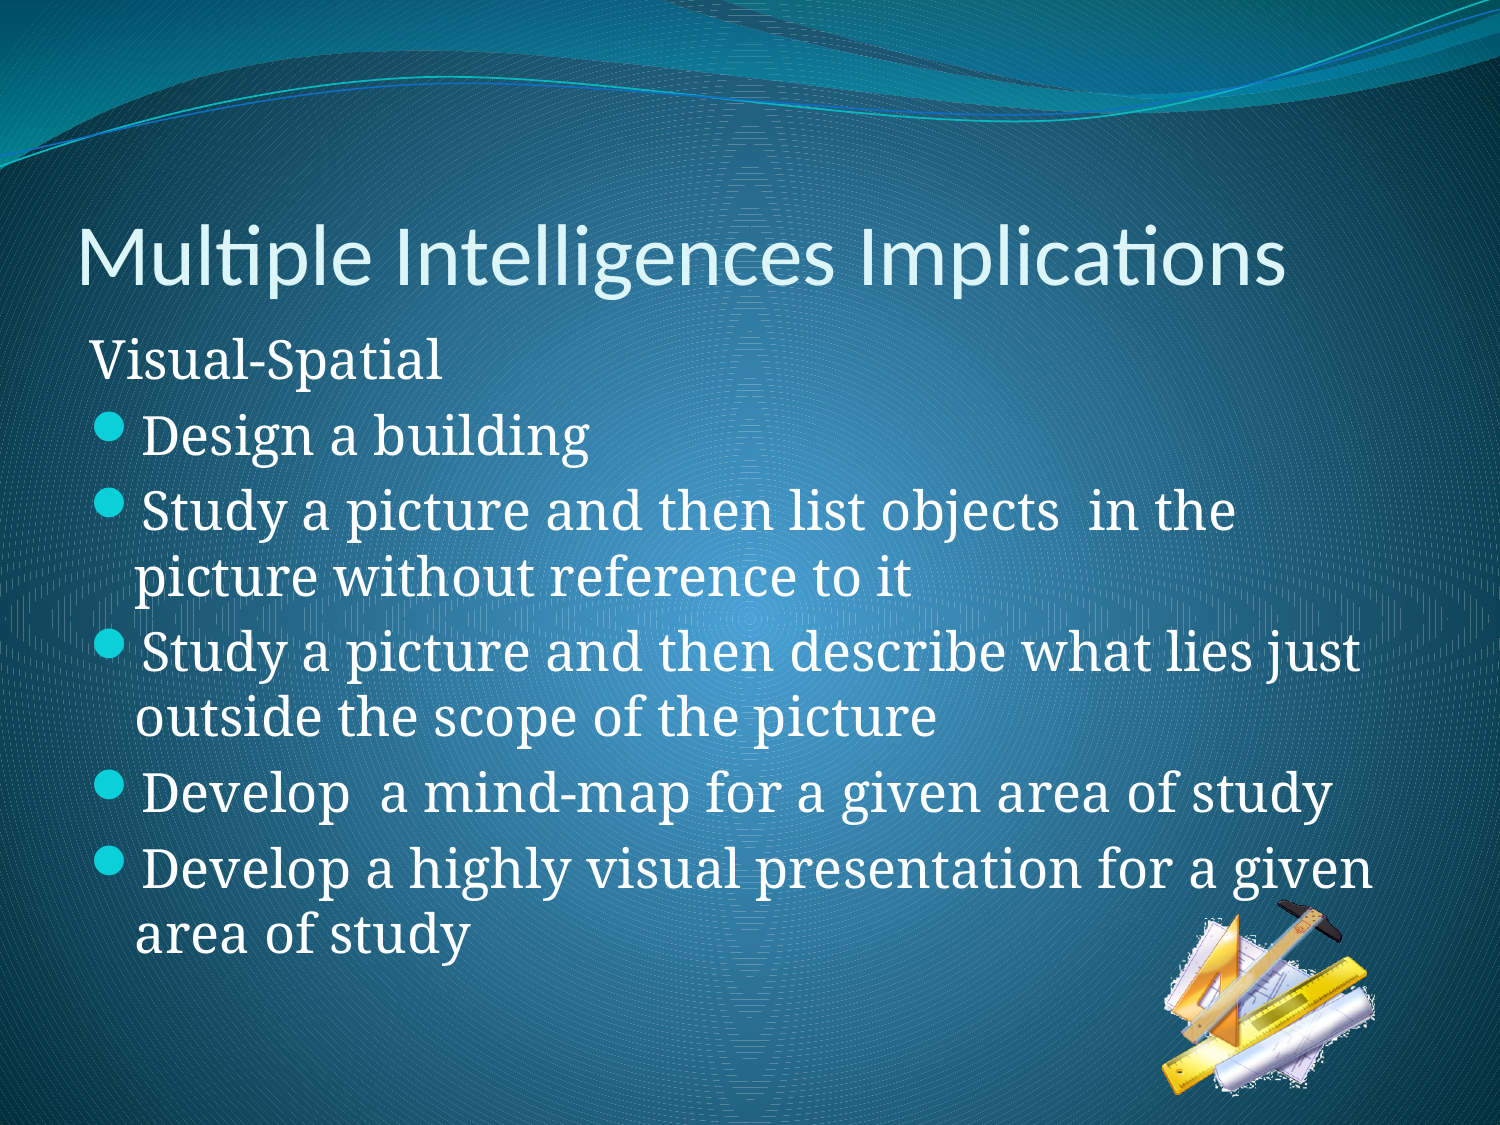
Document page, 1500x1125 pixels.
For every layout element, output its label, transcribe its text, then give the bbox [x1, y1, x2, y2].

picture [1162, 887, 1376, 1101]
list Visual-Spatial Design a building Study a picture and then list objects in the picture without reference to it Study a picture and then describe what lies just outside the scope of the picture Develop a mind-map for a given area of study Develop a highly visual presentation for a given area of study [75, 317, 1425, 1038]
title Multiple Intelligences Implications [75, 115, 1425, 303]
